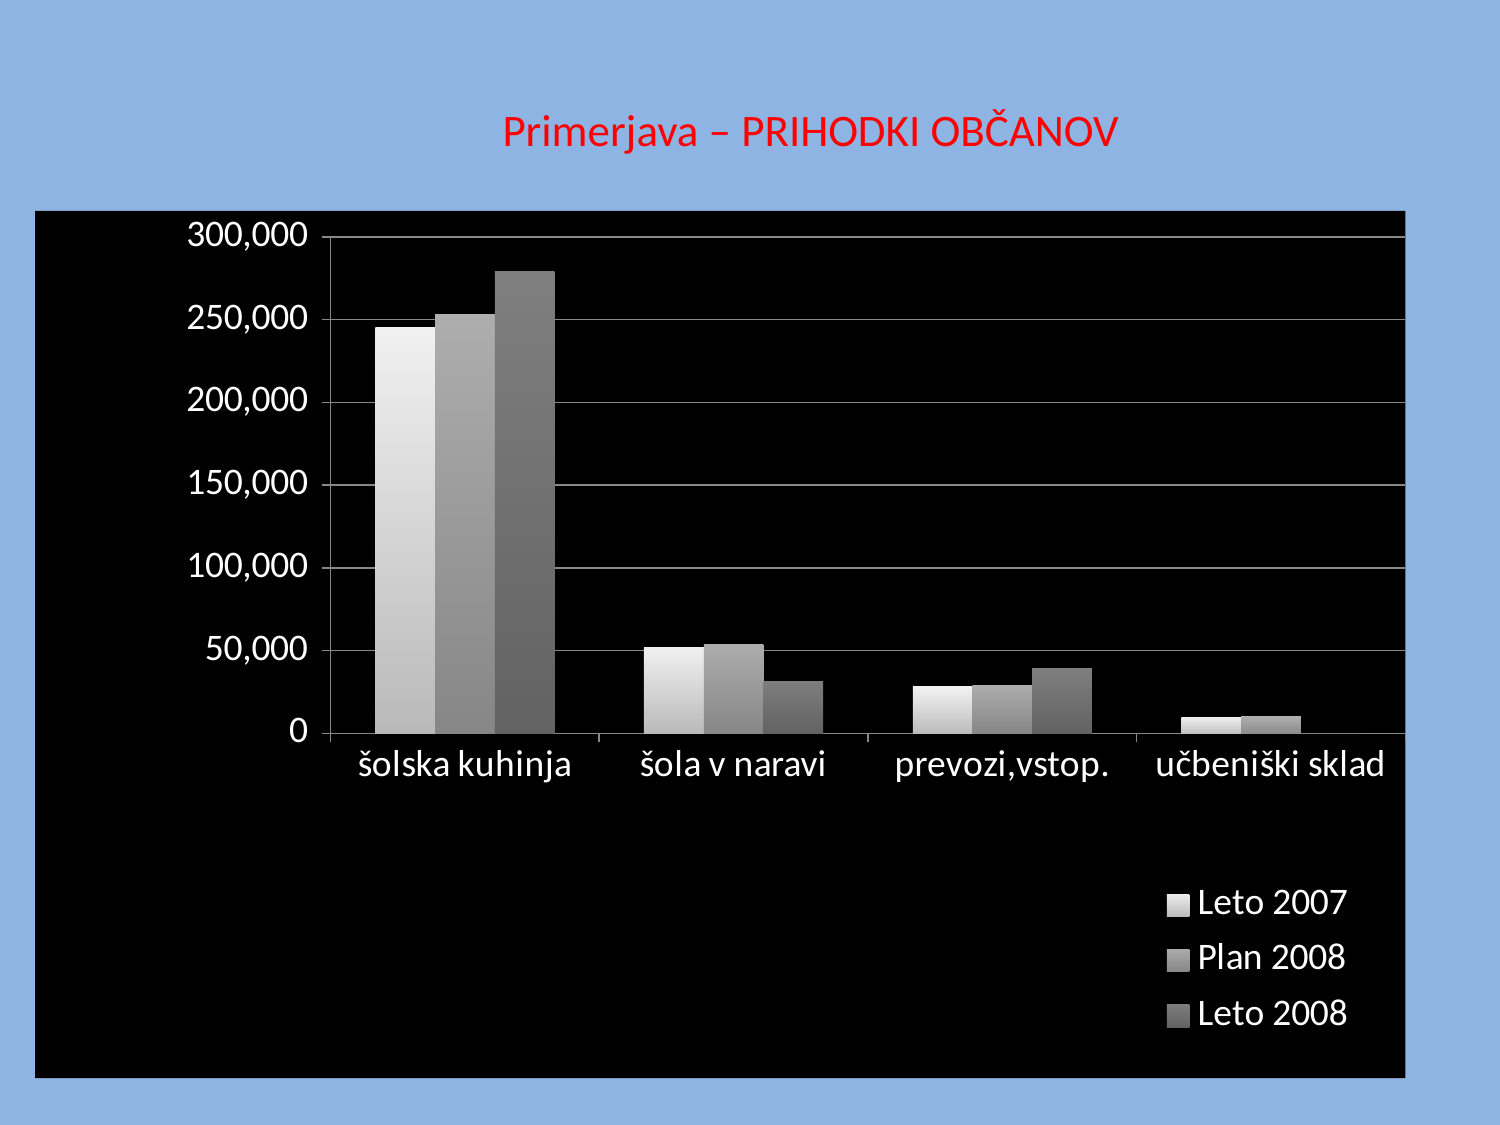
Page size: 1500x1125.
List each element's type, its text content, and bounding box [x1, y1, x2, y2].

chart [34, 210, 1407, 1079]
title Primerjava – PRIHODKI OBČANOV [234, 93, 1388, 209]
